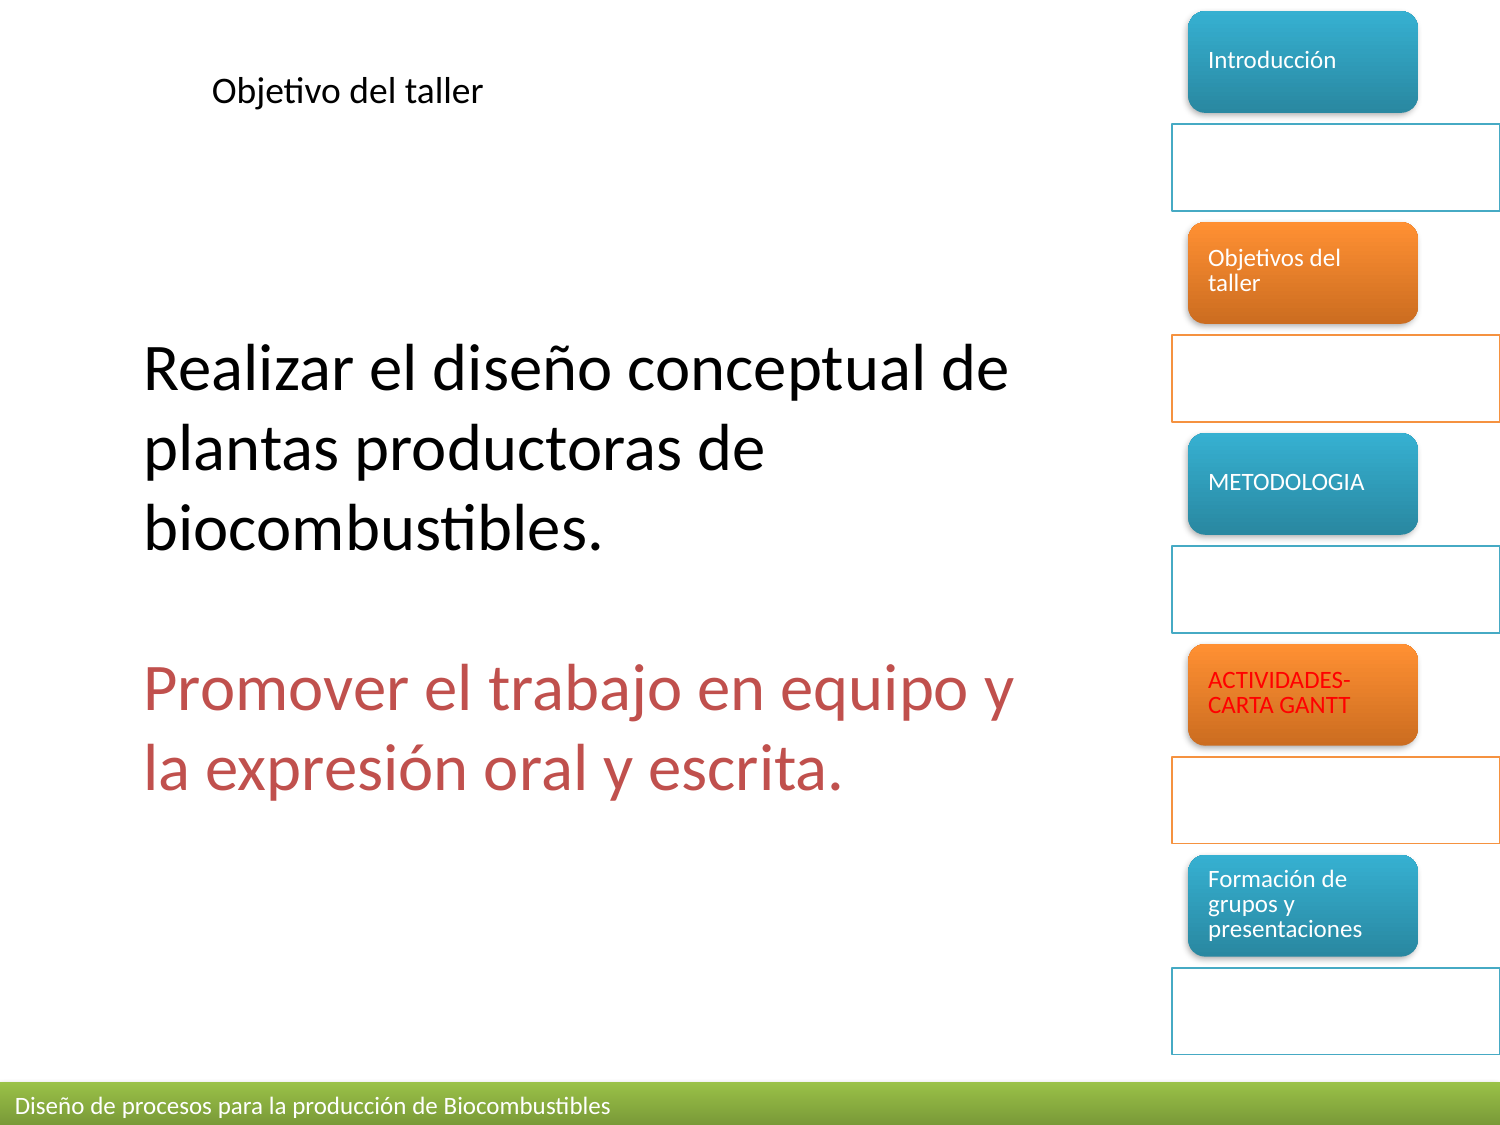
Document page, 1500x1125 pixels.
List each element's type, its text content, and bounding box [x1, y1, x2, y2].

text_box Realizar el diseño conceptual de plantas productoras de biocombustibles. Promover el trabajo en equipo y la expresión oral y escrita. [128, 316, 1090, 811]
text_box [1171, 0, 1500, 1055]
text_box Diseño de procesos para la producción de Biocombustibles [0, 1082, 1500, 1125]
text_box Objetivo del taller [189, 58, 499, 119]
